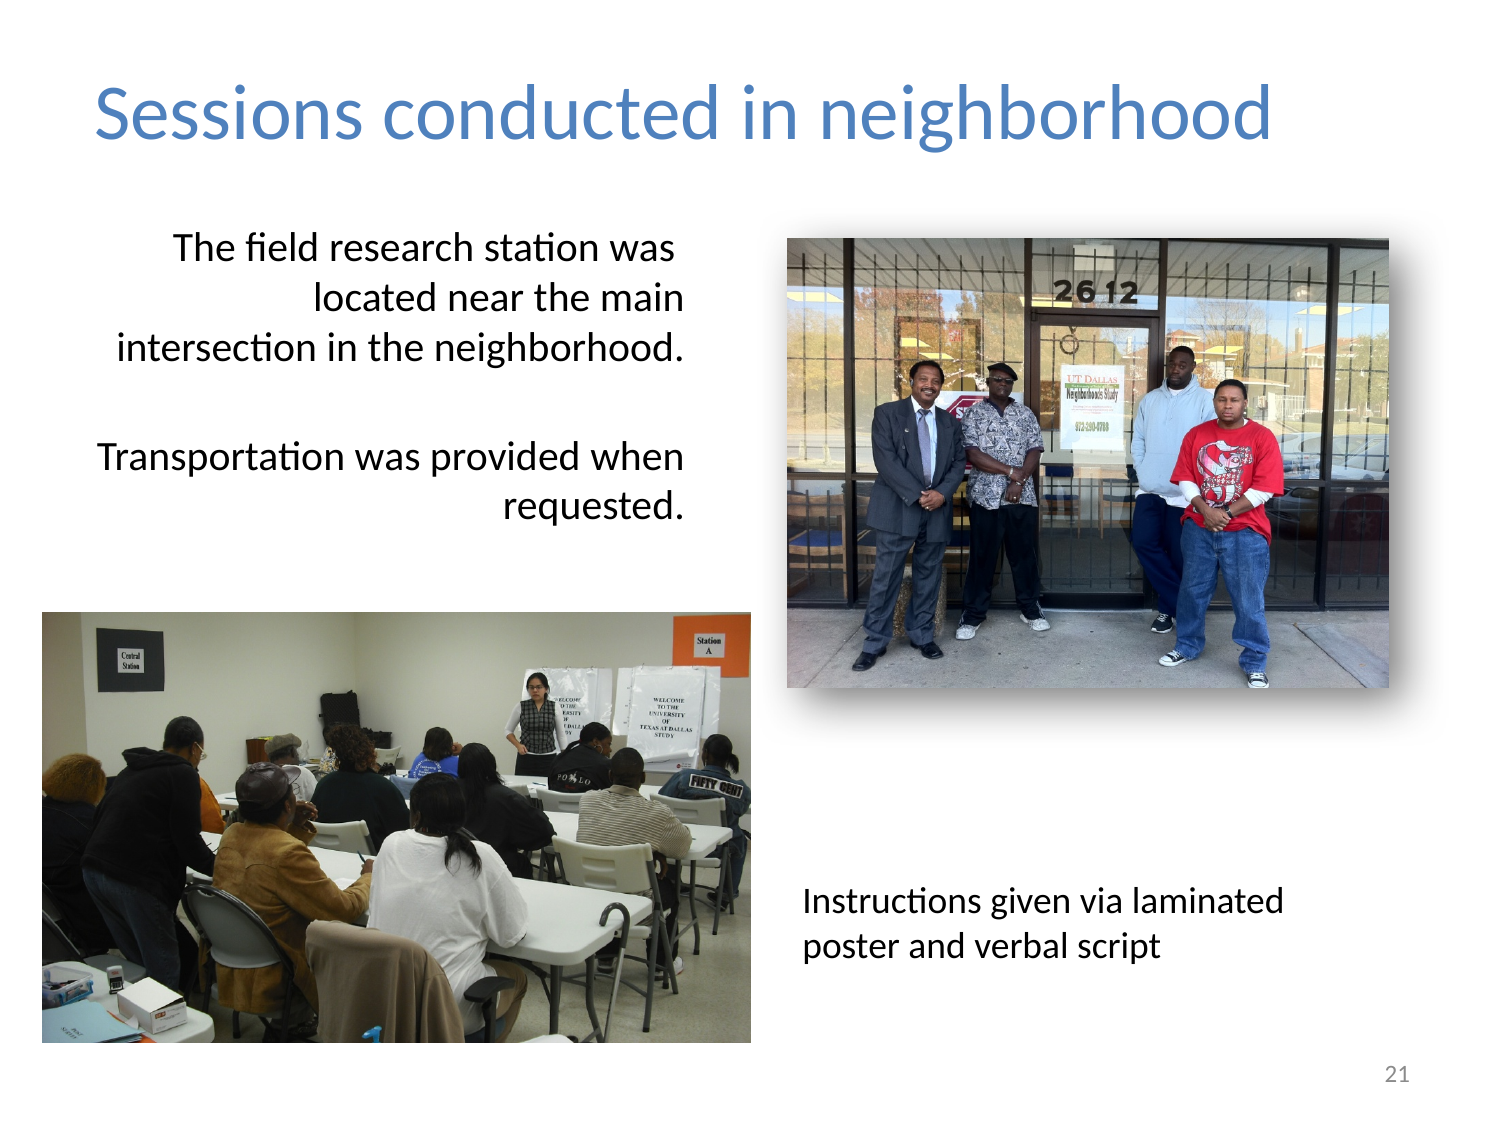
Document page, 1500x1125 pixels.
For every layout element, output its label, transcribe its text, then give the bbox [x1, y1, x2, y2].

picture [787, 238, 1389, 688]
text_box Sessions conducted in neighborhood [79, 52, 1403, 163]
list The field research station was located near the main intersection in the neighborhood. Transportation was provided when requested. [37, 212, 700, 472]
slide_number 21 [1074, 1042, 1425, 1103]
picture [42, 612, 751, 1043]
text_box Instructions given via laminated poster and verbal script [787, 868, 1377, 974]
